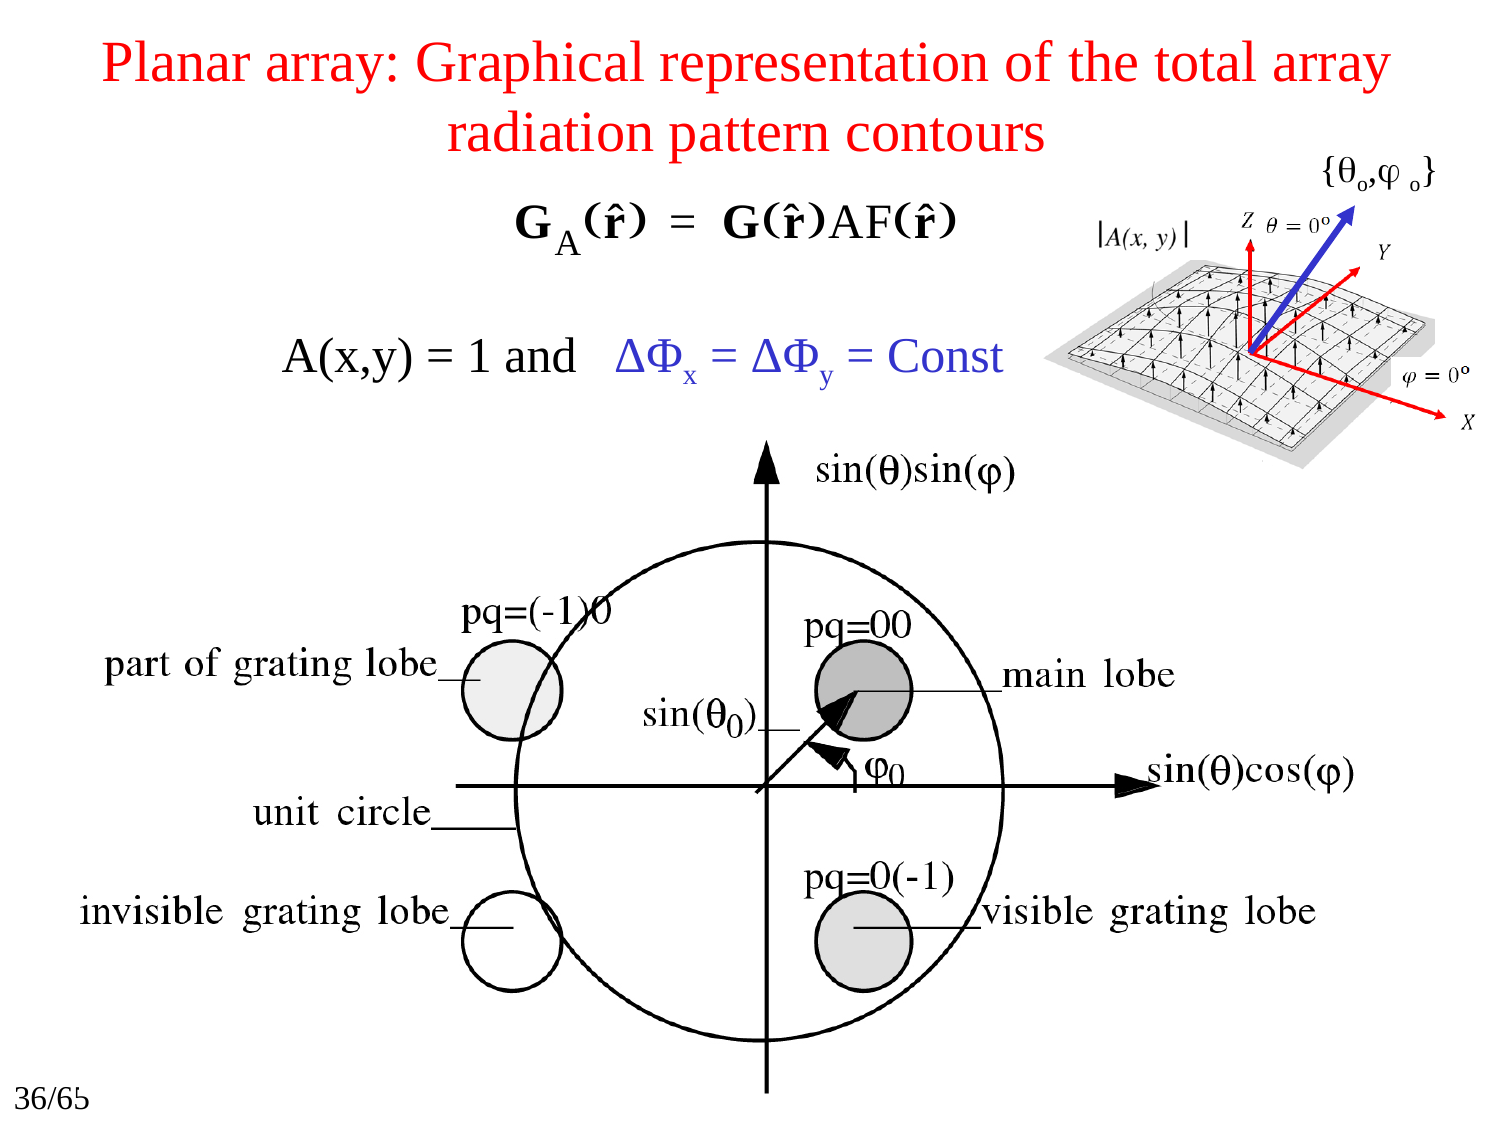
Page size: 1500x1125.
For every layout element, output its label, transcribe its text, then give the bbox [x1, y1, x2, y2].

picture [513, 197, 963, 268]
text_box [1021, 136, 1479, 474]
title Planar array: Graphical representation of the total array radiation pattern contours [34, 5, 1460, 182]
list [79, 440, 1356, 1095]
text_box A(x,y) = 1 and ΔΦx = ΔΦy = Const [266, 314, 1016, 398]
